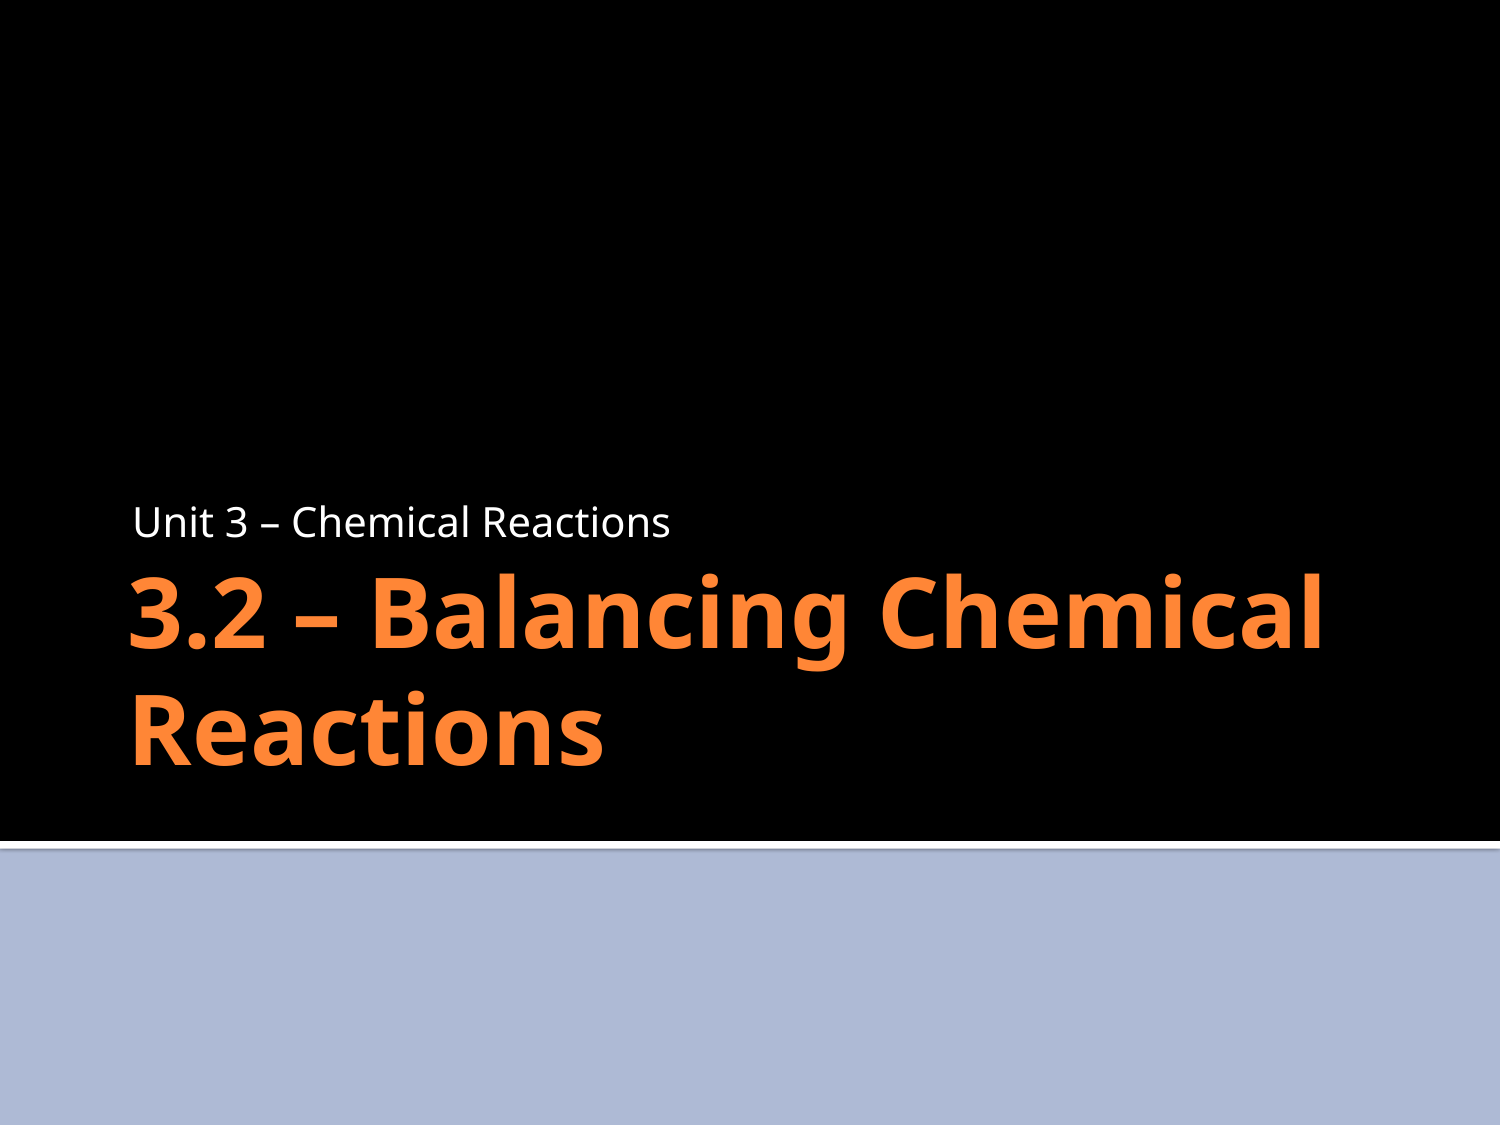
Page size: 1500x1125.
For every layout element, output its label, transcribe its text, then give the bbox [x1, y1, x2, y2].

subtitle Unit 3 – Chemical Reactions [112, 299, 1438, 546]
title 3.2 – Balancing Chemical Reactions [112, 550, 1438, 825]
